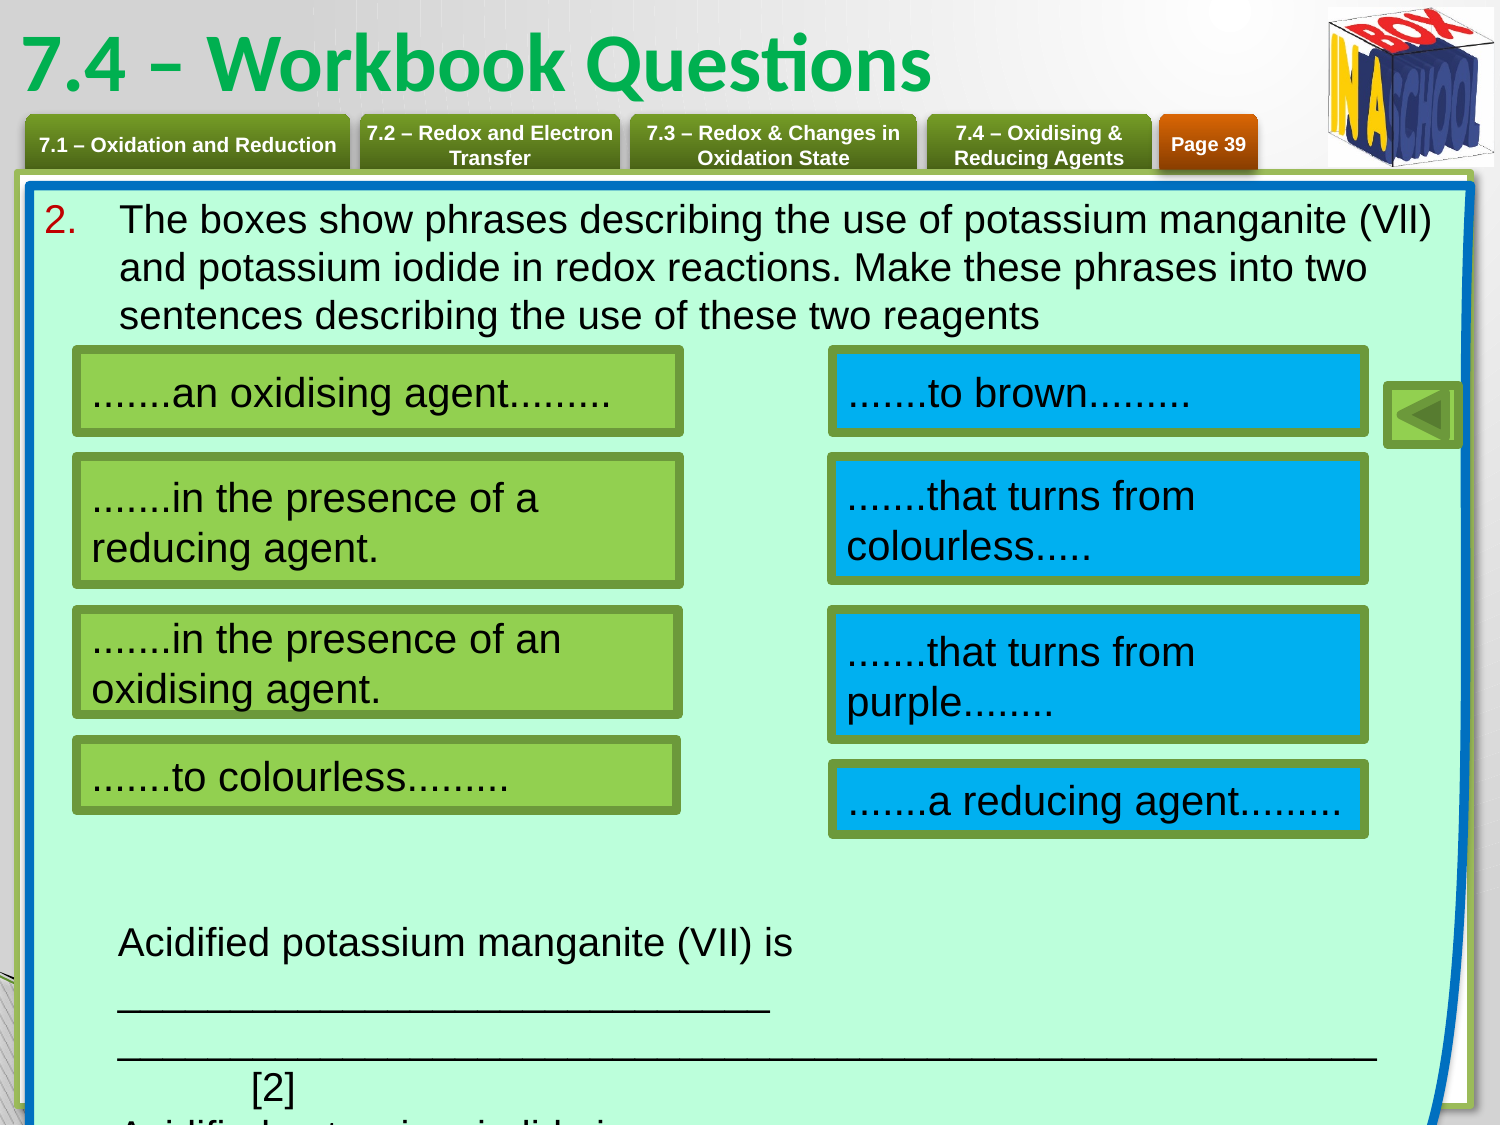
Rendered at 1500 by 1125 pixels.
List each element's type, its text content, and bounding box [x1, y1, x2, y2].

text_box .......to colourless......... [72, 735, 681, 815]
text_box .......that turns from colourless..... [827, 452, 1369, 585]
text_box .......that turns from purple........ [827, 605, 1369, 744]
text_box [1383, 381, 1463, 449]
picture [1328, 7, 1495, 167]
text_box .......an oxidising agent......... [72, 345, 684, 437]
text_box Page 39 [1159, 113, 1258, 170]
title 7.4 – Workbook Questions [5, 7, 1270, 110]
text_box The boxes show phrases describing the use of potassium manganite (VlI) and potassium iodide in redox reactions. Make these phrases into two sentences describing the use of these two reagents [2] Acidified potassium manganite (VII) is _____________________________ ________________________________________________________ [2] Acidified potassium iodide is ___________________________________ _______________________________________________________ [2] [29, 185, 1471, 1125]
text_box .......in the presence of an oxidising agent. [72, 605, 683, 719]
text_box .......in the presence of a reducing agent. [72, 452, 684, 589]
text_box .......to brown......... [828, 345, 1369, 437]
text_box .......a reducing agent......... [828, 759, 1369, 839]
